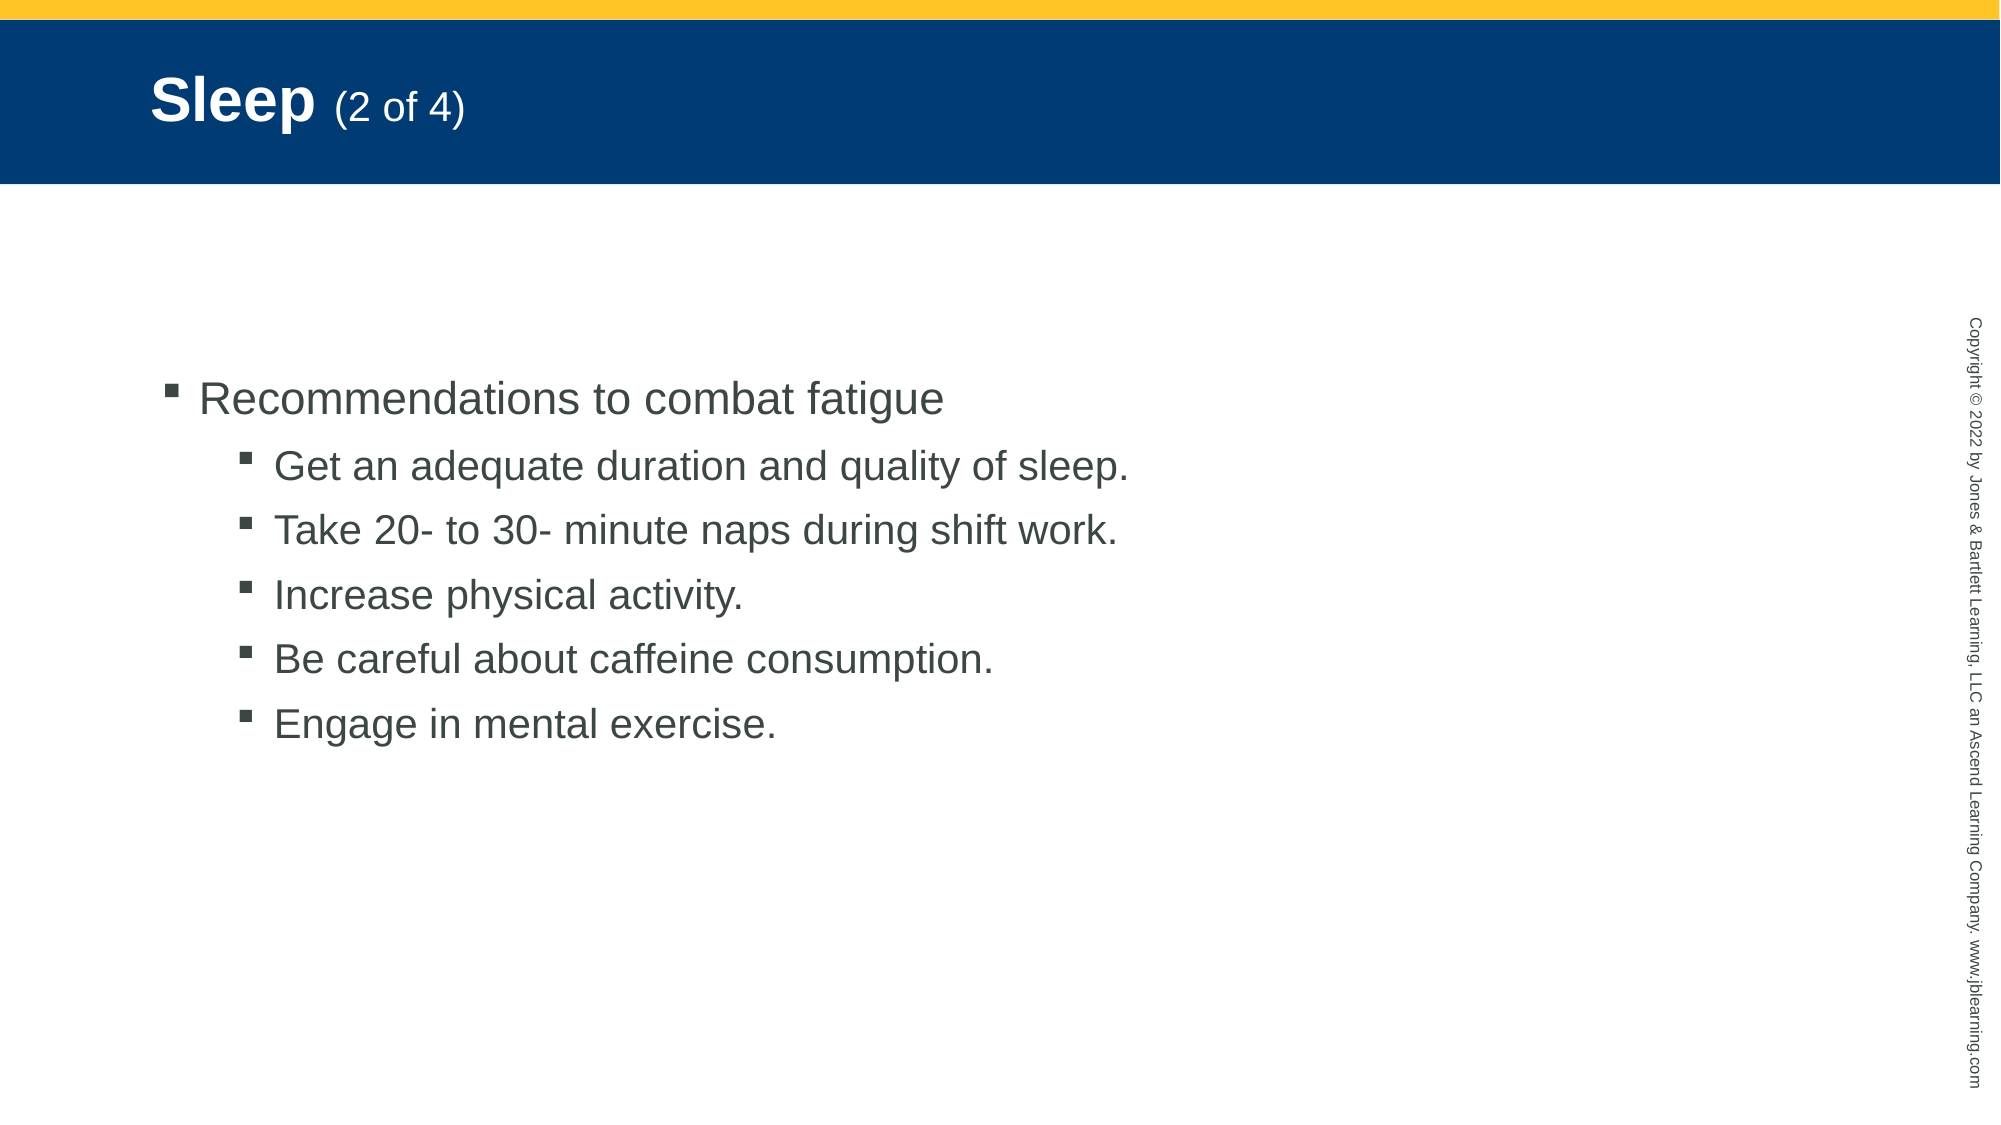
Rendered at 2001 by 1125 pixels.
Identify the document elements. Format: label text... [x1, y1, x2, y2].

list Recommendations to combat fatigue Get an adequate duration and quality of sleep. Take 20- to 30- minute naps during shift work. Increase physical activity. Be careful about caffeine consumption. Engage in mental exercise. [146, 361, 1859, 1016]
title Sleep (2 of 4) [0, 19, 2000, 185]
